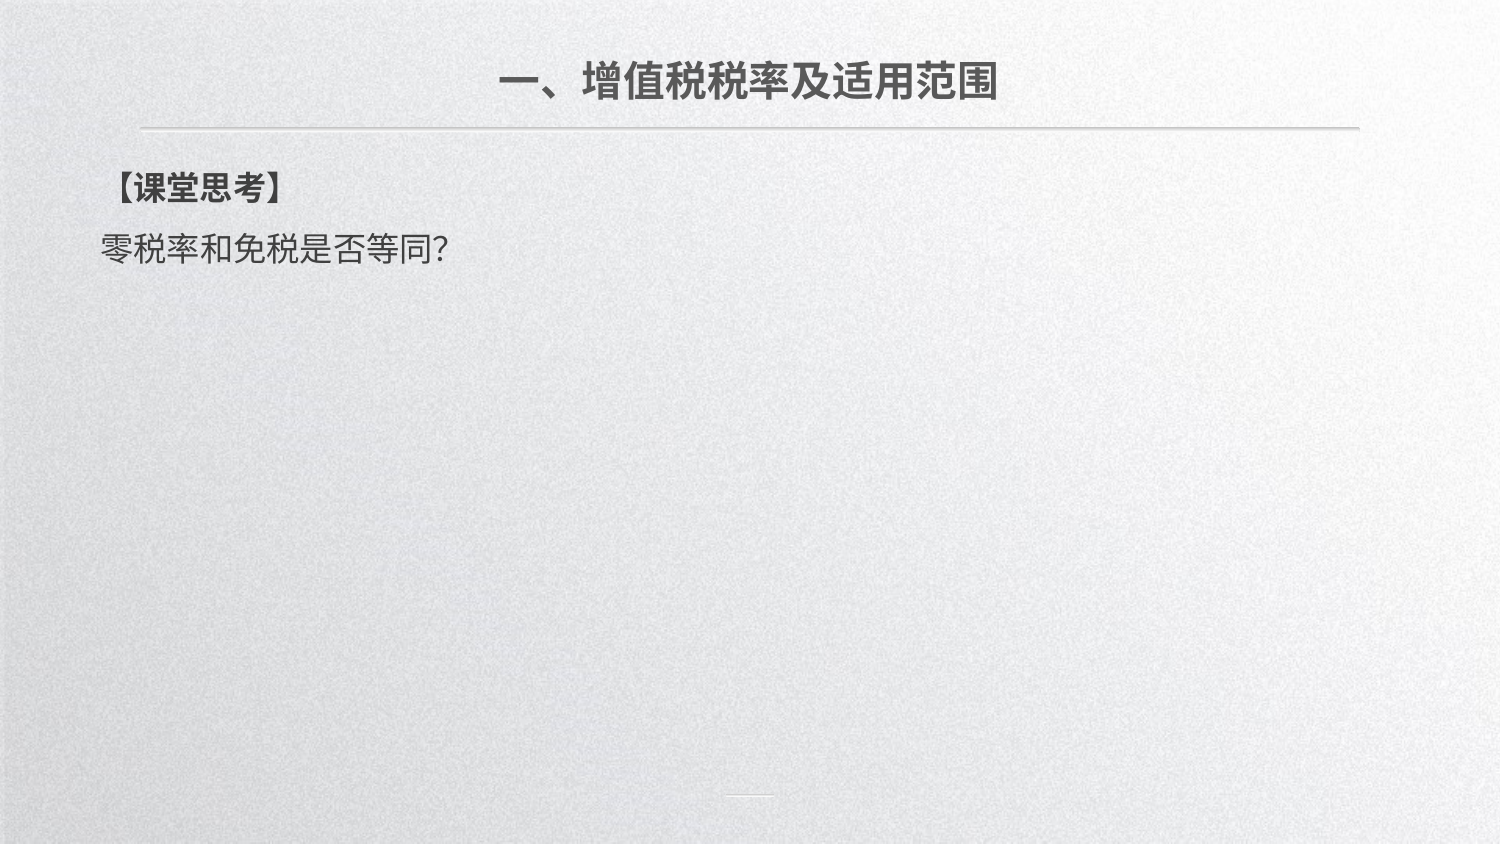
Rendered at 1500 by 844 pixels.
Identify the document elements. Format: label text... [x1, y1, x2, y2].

picture [0, 0, 1500, 844]
text_box 【课堂思考】 零税率和免税是否等同？ [100, 159, 1400, 268]
text_box 一、增值税税率及适用范围 [459, 49, 1038, 111]
